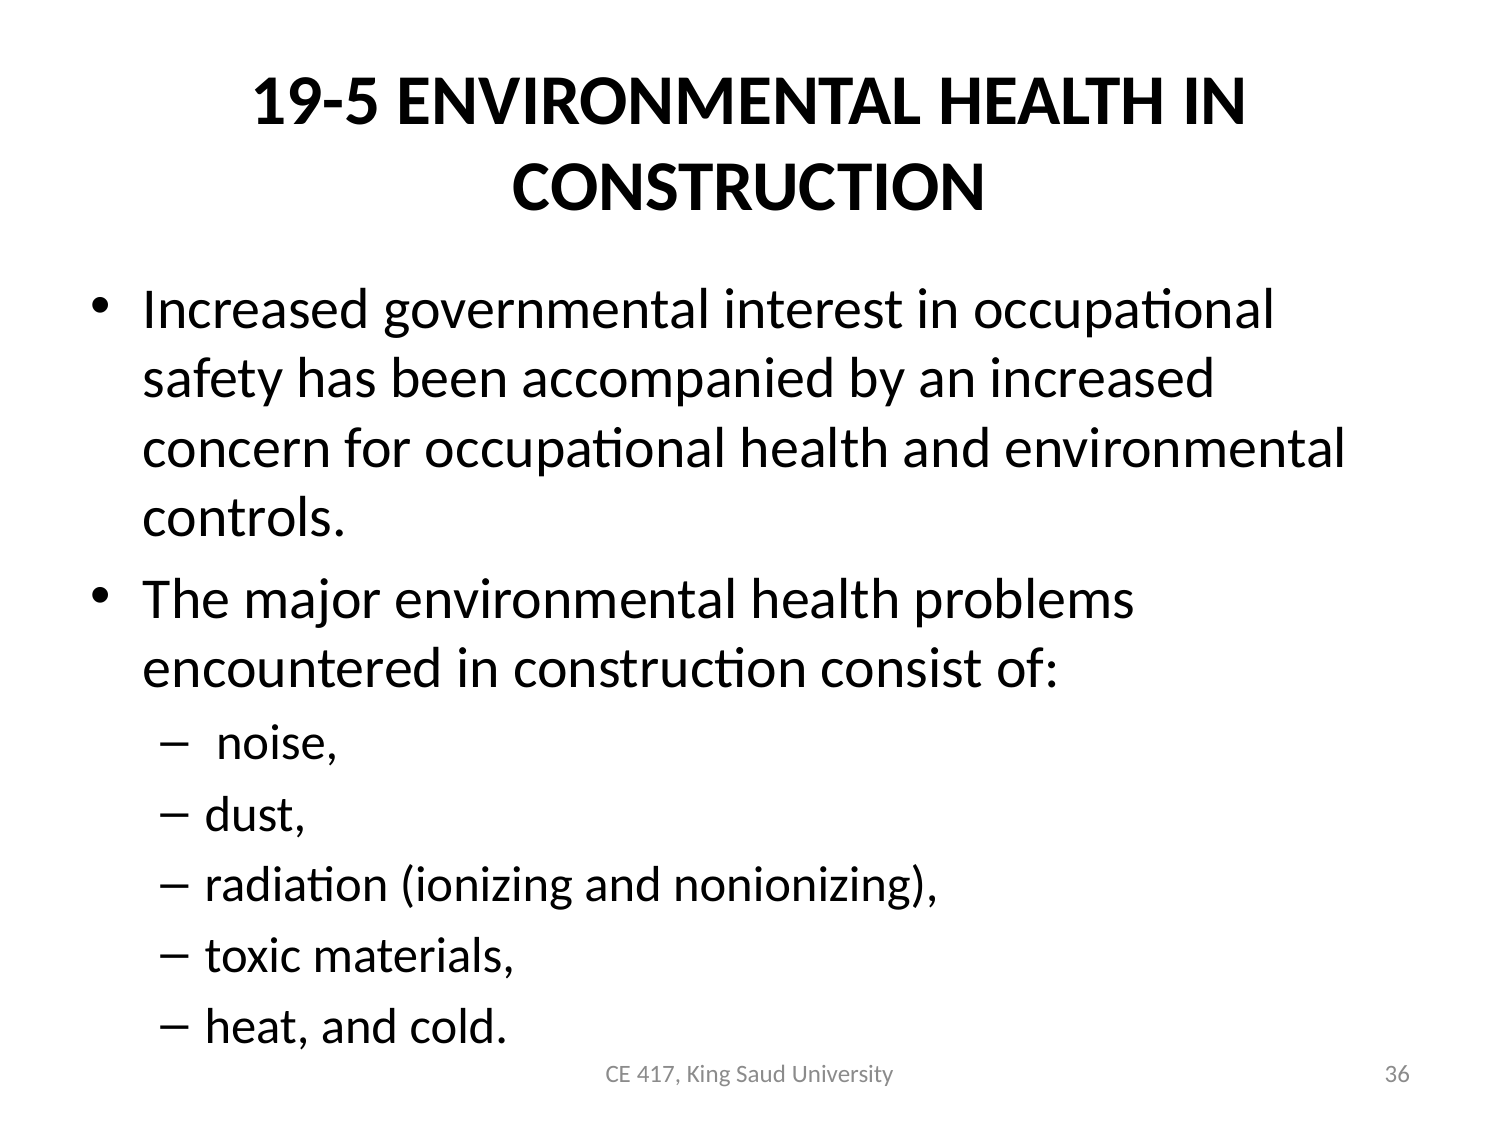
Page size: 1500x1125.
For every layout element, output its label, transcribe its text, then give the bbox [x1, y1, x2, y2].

footer CE 417, King Saud University [512, 1042, 988, 1103]
title 19-5 ENVIRONMENTAL HEALTH IN CONSTRUCTION [75, 45, 1425, 233]
list Increased governmental interest in occupational safety has been accompanied by an increased concern for occupational health and environmental controls. The major environmental health problems encountered in construction consist of: noise, dust, radiation (ionizing and nonionizing), toxic materials, heat, and cold. [75, 262, 1425, 1063]
slide_number 36 [1074, 1042, 1425, 1103]
